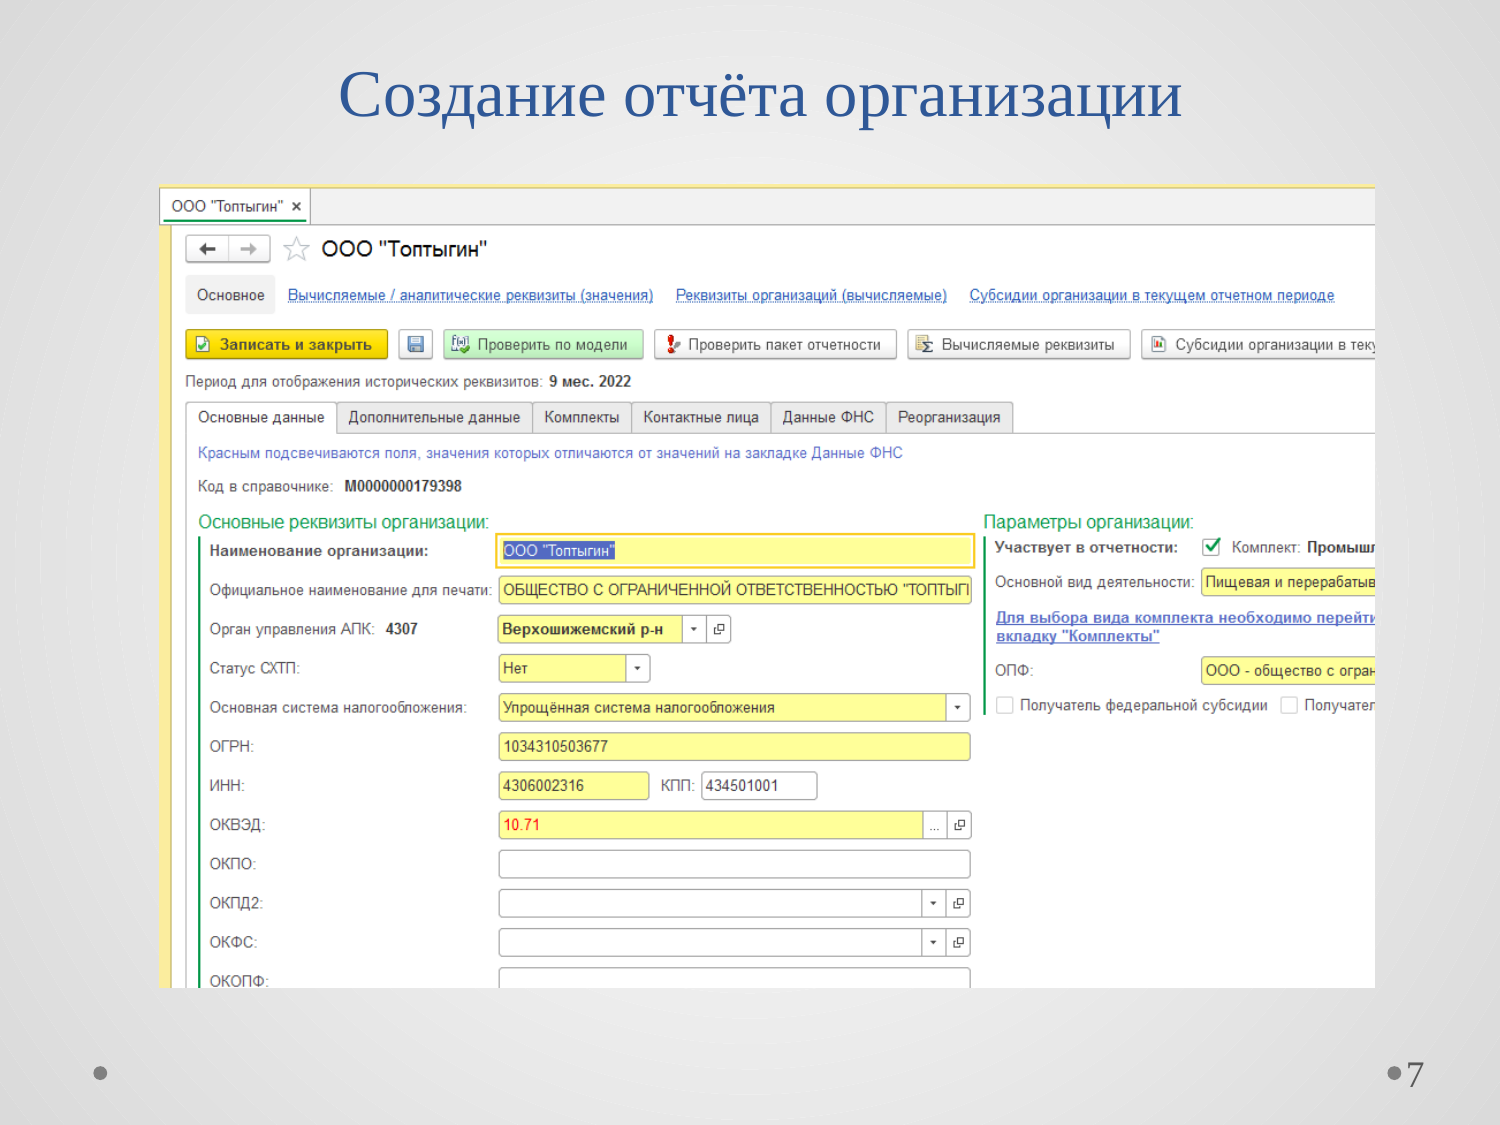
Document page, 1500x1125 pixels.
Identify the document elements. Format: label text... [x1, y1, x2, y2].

slide_number 7 [1401, 1042, 1494, 1103]
picture [159, 184, 1375, 988]
text_box Создание отчёта организации [301, 54, 1223, 138]
